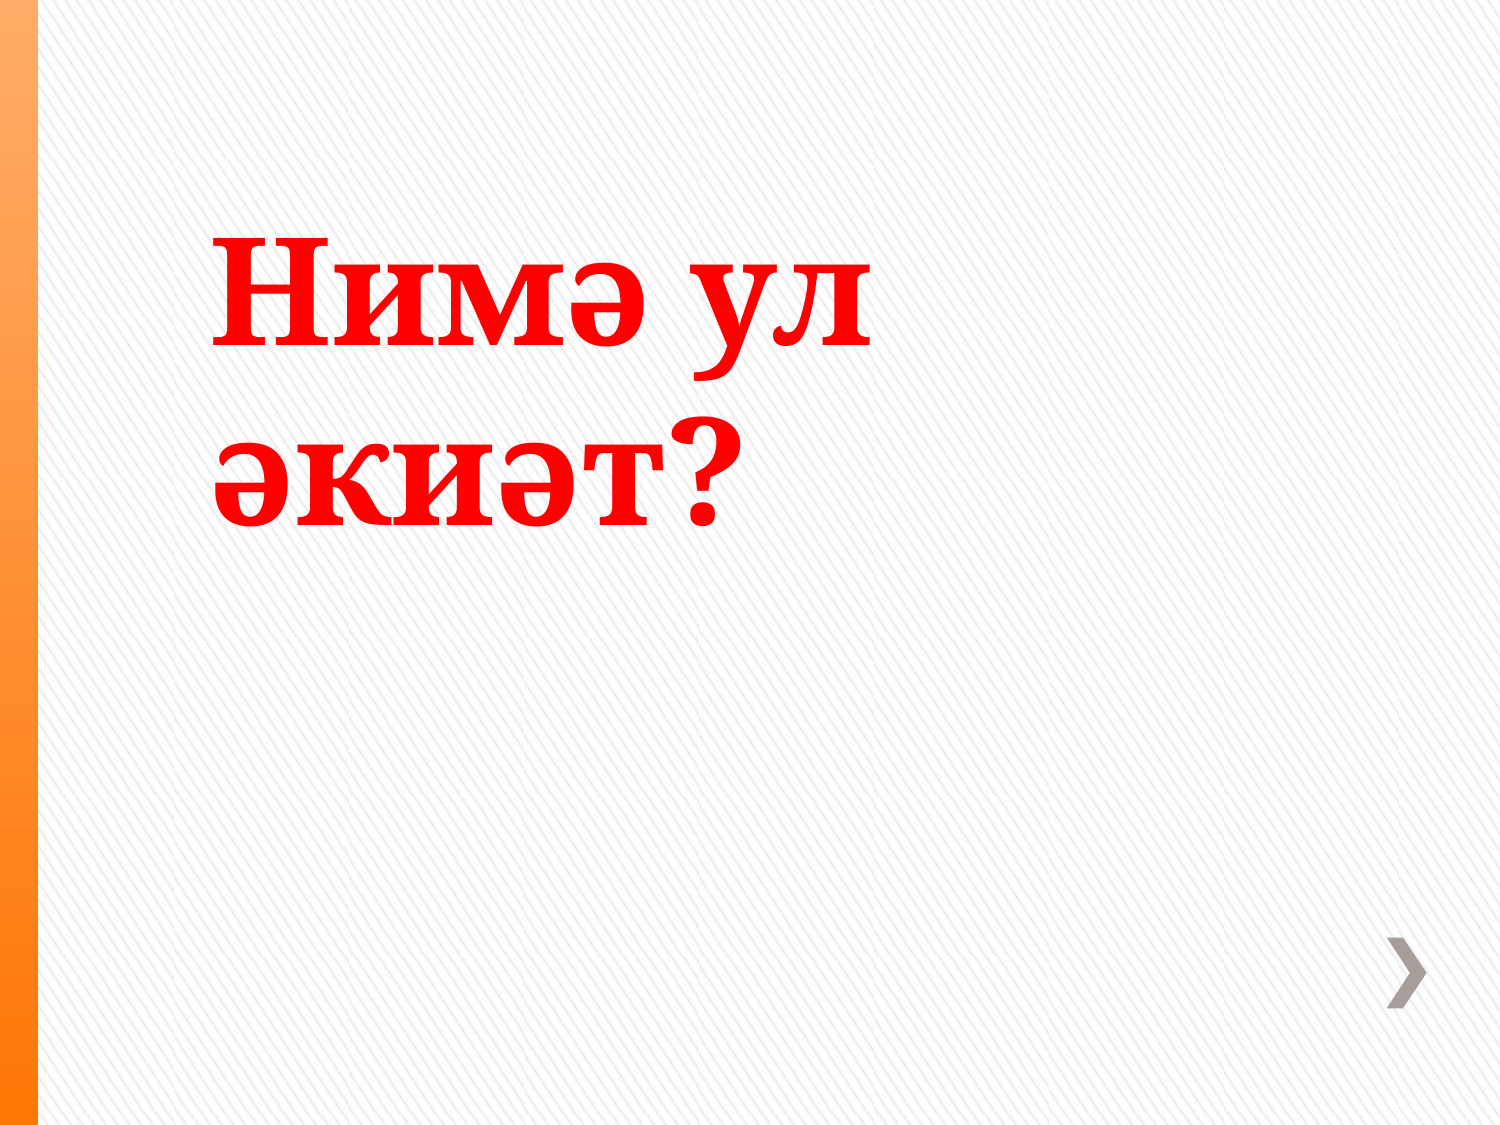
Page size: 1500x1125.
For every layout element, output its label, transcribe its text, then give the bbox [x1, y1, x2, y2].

title Нимә ул әкиәт? [194, 338, 1425, 563]
